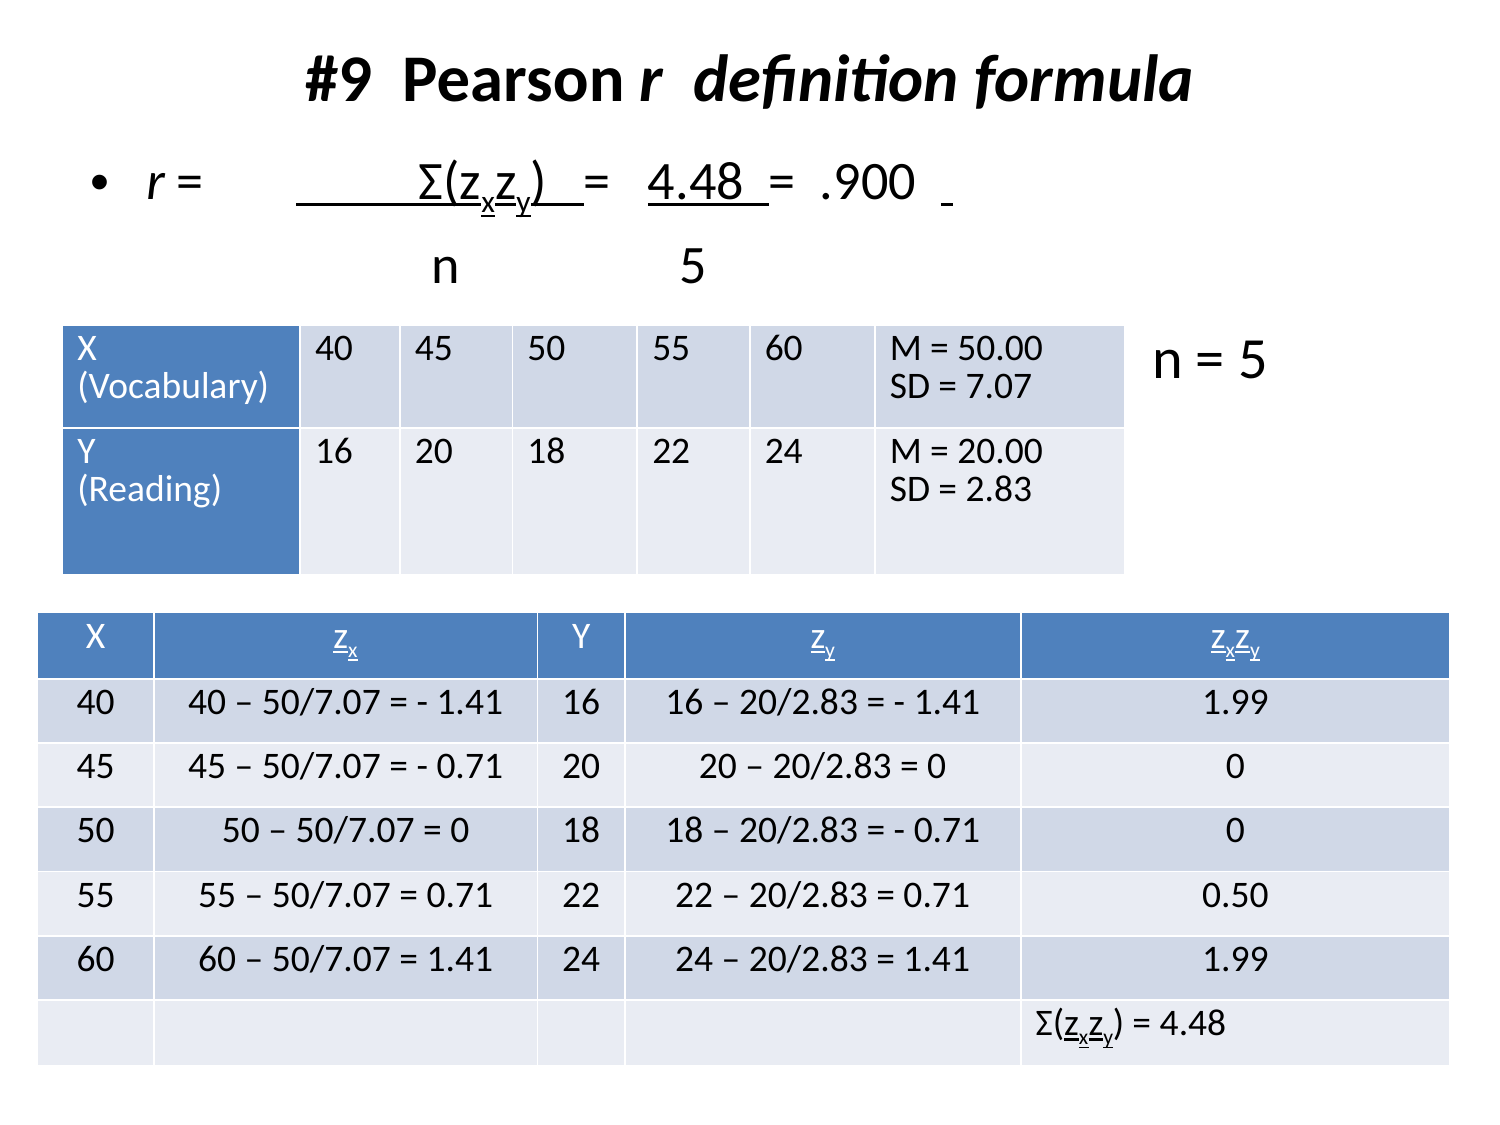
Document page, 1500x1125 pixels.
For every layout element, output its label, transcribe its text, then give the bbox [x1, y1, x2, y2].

table_cell 60 – 50/7.07 = 1.41 [155, 937, 537, 999]
table_cell 45 – 50/7.07 = - 0.71 [155, 744, 537, 806]
table_cell 50 – 50/7.07 = 0 [155, 808, 537, 871]
table_header zxzy [1022, 613, 1449, 678]
table_cell 1.99 [1022, 680, 1449, 742]
table_header Y [538, 613, 624, 678]
table_header zx [155, 613, 537, 678]
table_cell 22 – 20/2.83 = 0.71 [626, 872, 1020, 935]
table_cell 18 [538, 808, 624, 871]
table_cell [38, 1001, 153, 1065]
table_cell 1.99 [1022, 937, 1449, 999]
table_cell 24 – 20/2.83 = 1.41 [626, 937, 1020, 999]
table_header zy [626, 613, 1020, 678]
table_cell 55 [38, 872, 153, 935]
table_cell 60 [38, 937, 153, 999]
table_cell 0 [1022, 808, 1449, 871]
table_cell 20 – 20/2.83 = 0 [626, 744, 1020, 806]
table_cell 0 [1022, 744, 1449, 806]
table_cell 50 [38, 808, 153, 871]
table_header M = 50.00 SD = 7.07 [876, 326, 1124, 427]
table_cell Σ(zxzy) = 4.48 [1022, 1001, 1449, 1065]
table_cell 40 – 50/7.07 = - 1.41 [155, 680, 537, 742]
table_cell 20 [538, 744, 624, 806]
table_cell 40 [38, 680, 153, 742]
table_cell 16 – 20/2.83 = - 1.41 [626, 680, 1020, 742]
table_cell 45 [38, 744, 153, 806]
table_header 40 [301, 326, 399, 427]
table_header X [38, 613, 153, 678]
table_cell [538, 1001, 624, 1065]
table_header 60 [751, 326, 874, 427]
table_cell 16 [301, 429, 399, 574]
table_cell 24 [751, 429, 874, 574]
table_cell 16 [538, 680, 624, 742]
table_cell [626, 1001, 1020, 1065]
table_cell 24 [538, 937, 624, 999]
list r = Σ(zxzy) = 4.48 = .900 n 5 [75, 137, 1425, 350]
table_cell 18 – 20/2.83 = - 0.71 [626, 808, 1020, 871]
table_cell Y (Reading) [63, 429, 299, 574]
table_header 45 [401, 326, 512, 427]
table_header 50 [513, 326, 636, 427]
table_cell 0.50 [1022, 872, 1449, 935]
table_cell 22 [538, 872, 624, 935]
table_cell 55 – 50/7.07 = 0.71 [155, 872, 537, 935]
title #9 Pearson r definition formula [75, 24, 1425, 125]
table_cell 20 [401, 429, 512, 574]
table_cell 18 [513, 429, 636, 574]
table_cell [155, 1001, 537, 1065]
text_box n = 5 [1137, 312, 1475, 398]
table_header 55 [638, 326, 749, 427]
table_header X (Vocabulary) [63, 326, 299, 427]
table_cell 22 [638, 429, 749, 574]
table_cell M = 20.00 SD = 2.83 [876, 429, 1124, 574]
